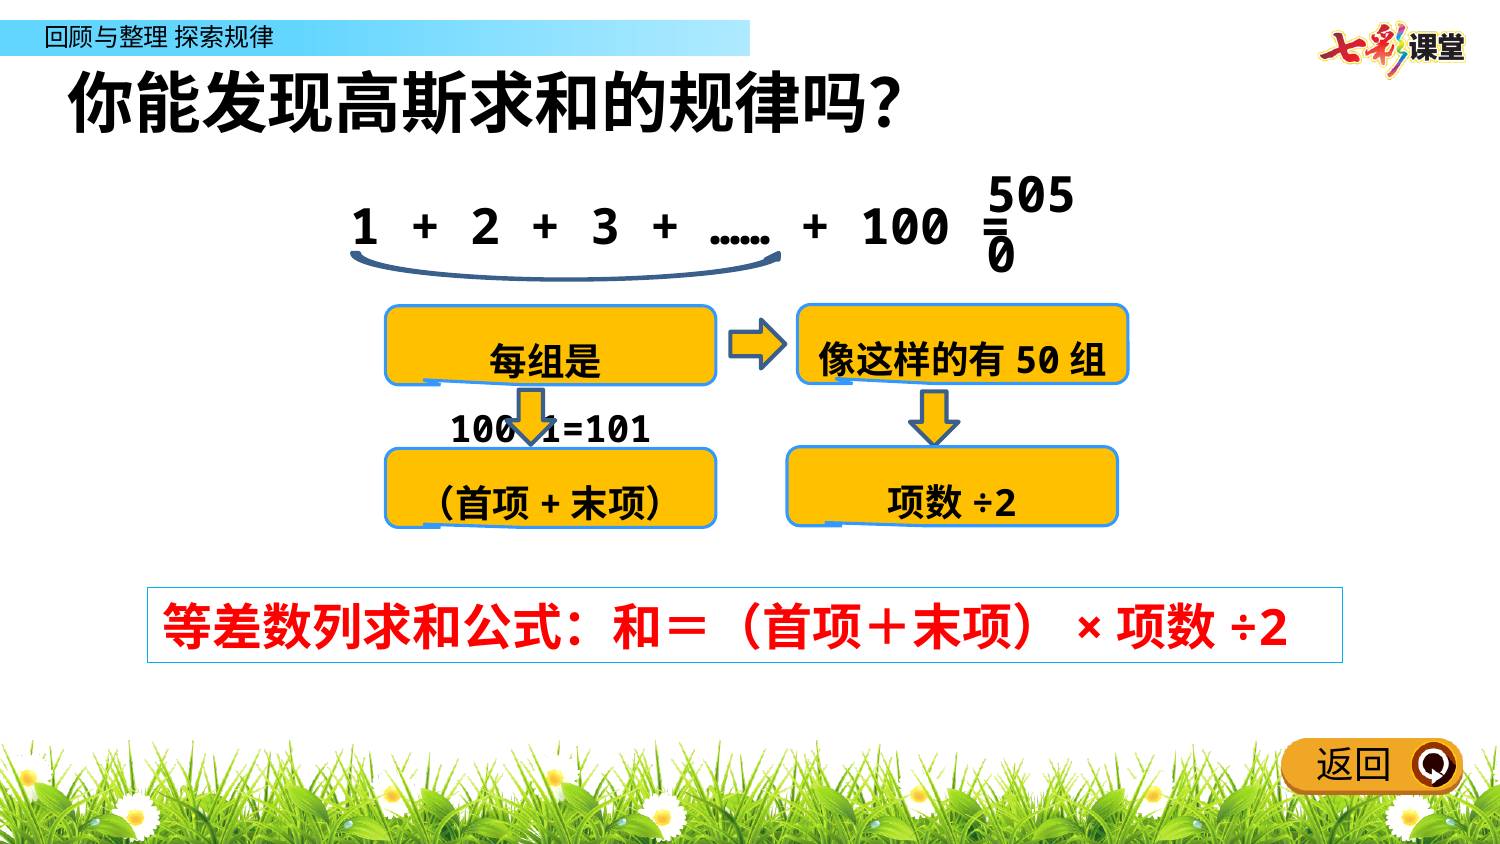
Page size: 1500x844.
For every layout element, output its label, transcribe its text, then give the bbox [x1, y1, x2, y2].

text_box 项数÷2 [786, 446, 1118, 526]
text_box （首项+末项） [385, 448, 716, 528]
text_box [1281, 733, 1464, 795]
text_box [504, 387, 558, 447]
text_box [907, 389, 961, 446]
text_box 5050 [971, 189, 1116, 257]
text_box 等差数列求和公式：和＝（首项＋末项）×项数÷2 [147, 587, 1343, 663]
picture [1316, 20, 1468, 80]
text_box 每组是100+1=101 [385, 305, 716, 385]
picture [0, 740, 1500, 844]
text_box 像这样的有50组 [797, 304, 1128, 384]
text_box 1 + 2 + 3 + …… + 100 = [335, 187, 1128, 262]
text_box [350, 250, 781, 282]
text_box 你能发现高斯求和的规律吗？ [53, 67, 1081, 135]
text_box [728, 317, 788, 371]
